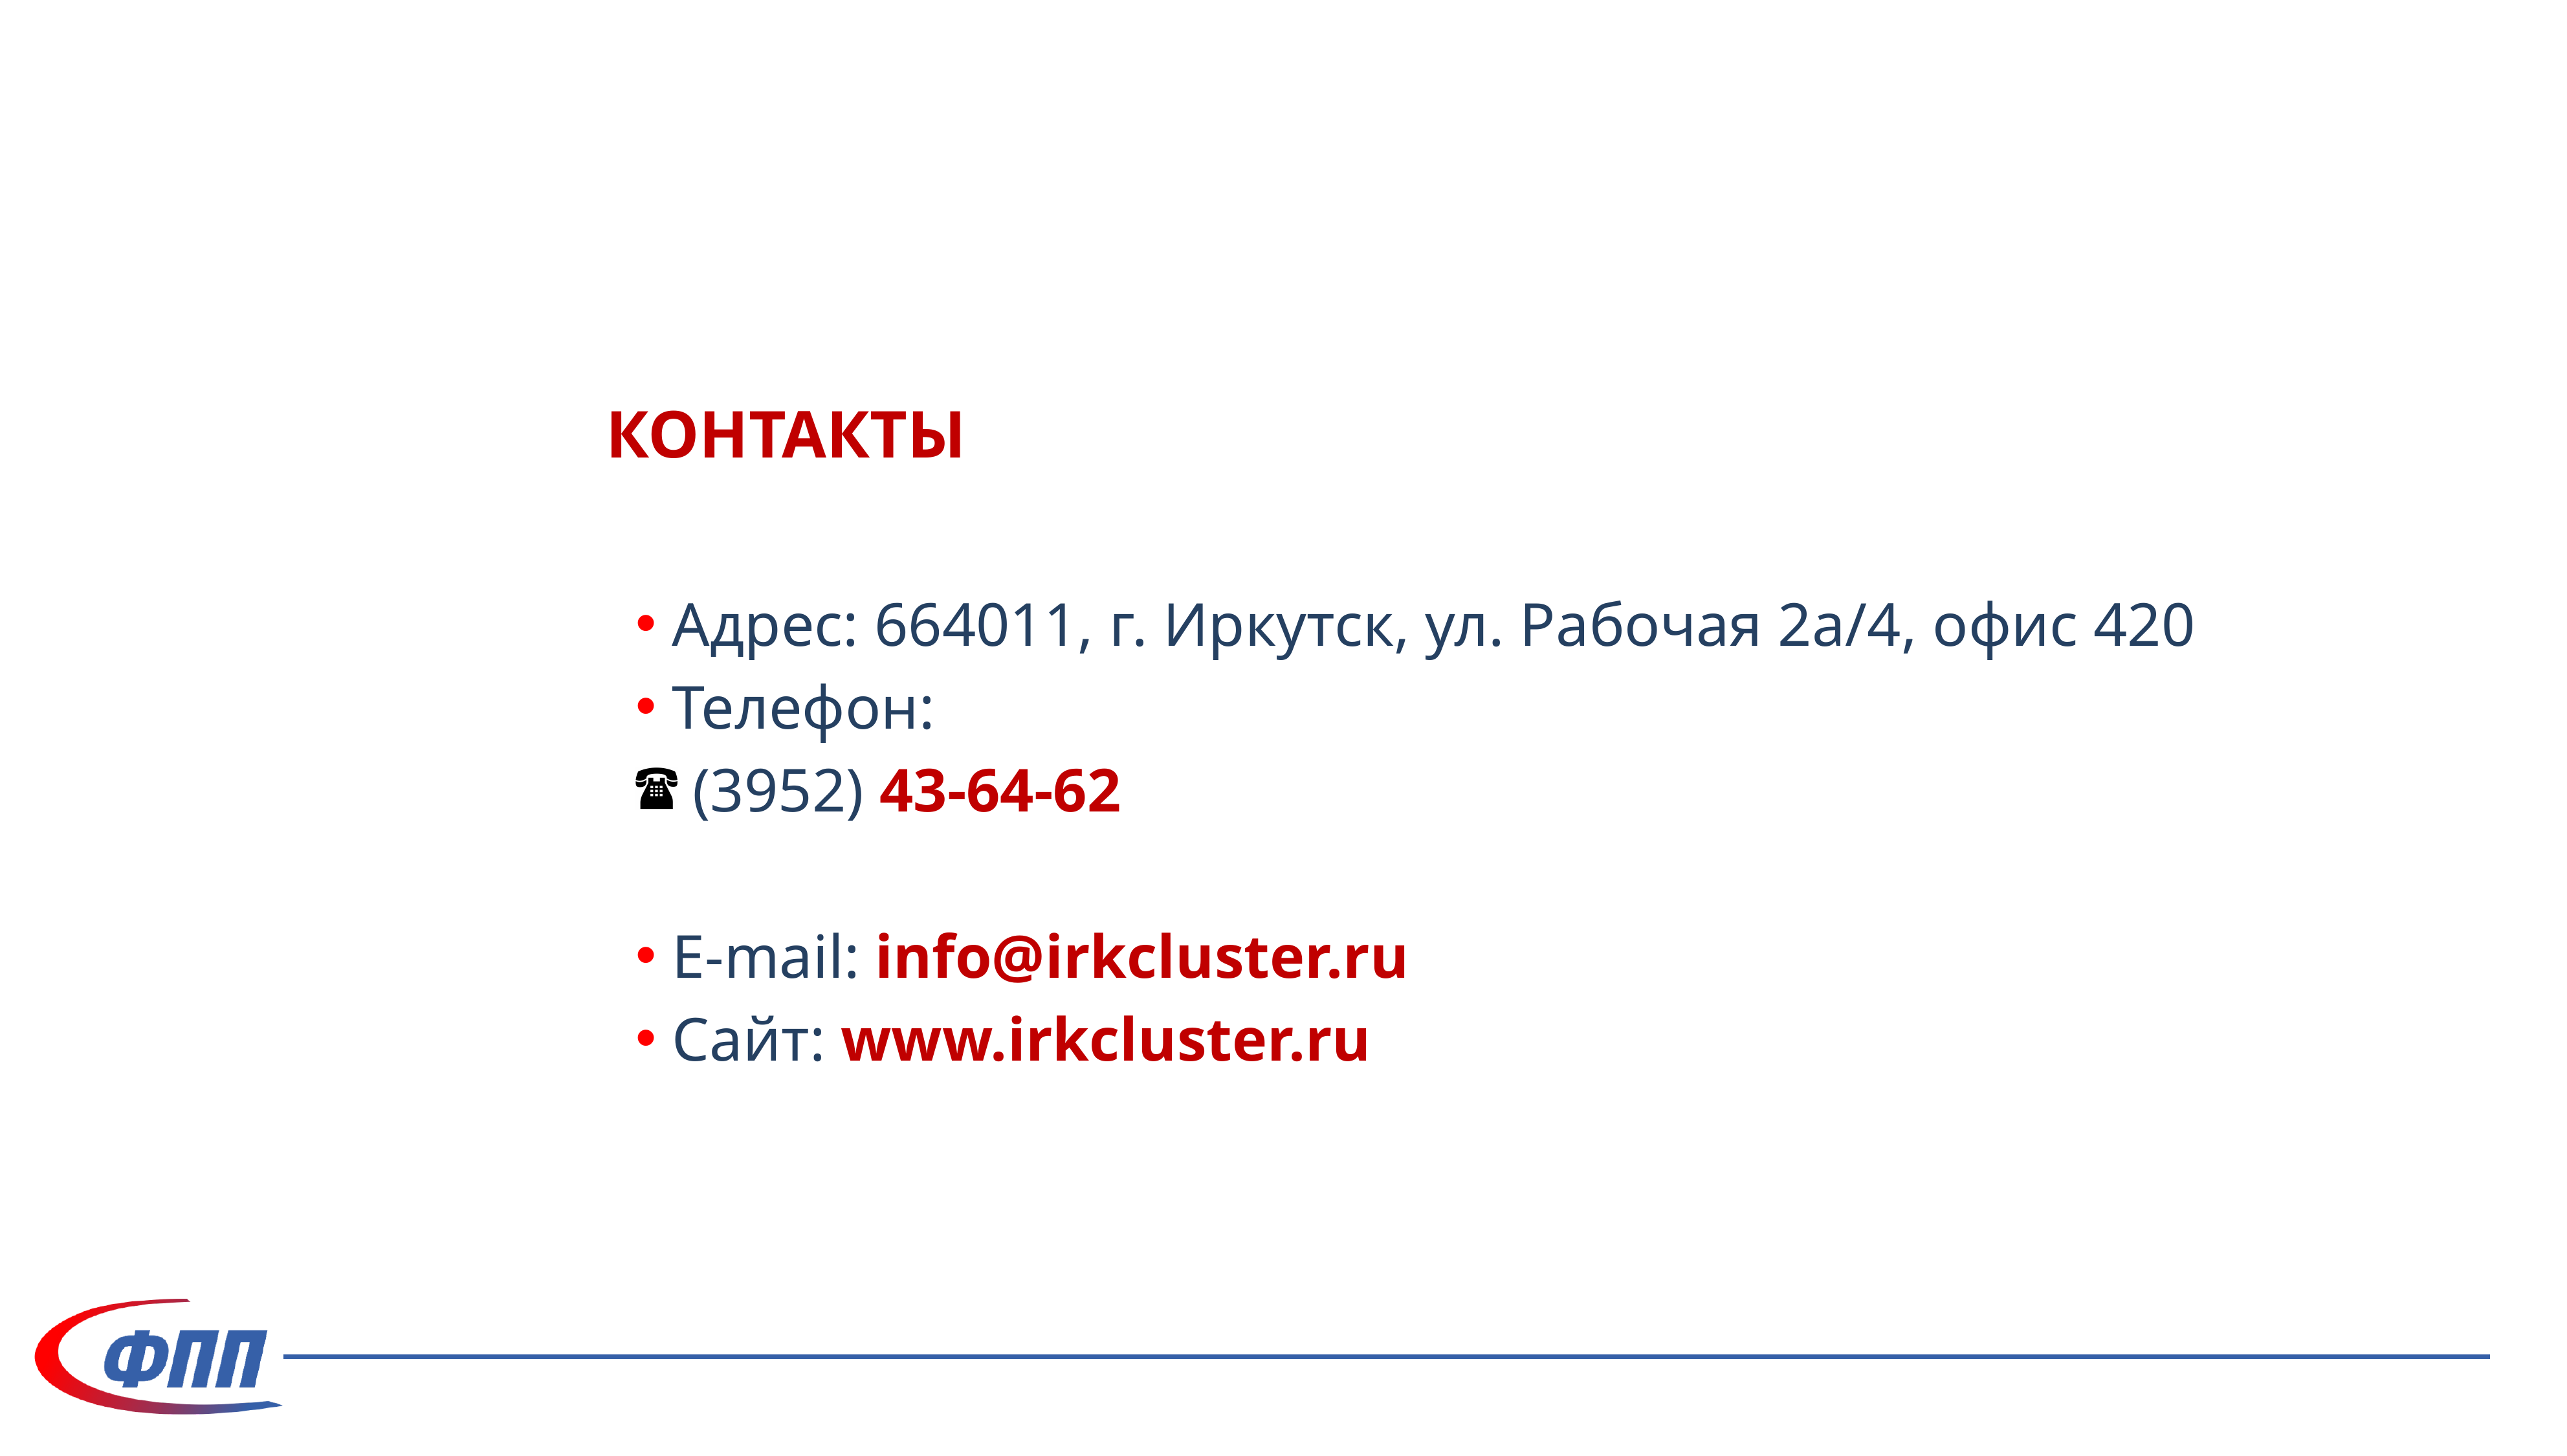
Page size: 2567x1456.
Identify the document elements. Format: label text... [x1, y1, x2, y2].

text_box Контакты [577, 402, 995, 462]
picture [34, 1299, 283, 1415]
text_box Адрес: 664011, г. Иркутск, ул. Рабочая 2а/4, офис 420 Телефон: (3952) 43-64-62 E-mail: info@irkcluster.ru Сайт: www.irkcluster.ru [626, 582, 2338, 896]
picture [635, 767, 678, 810]
